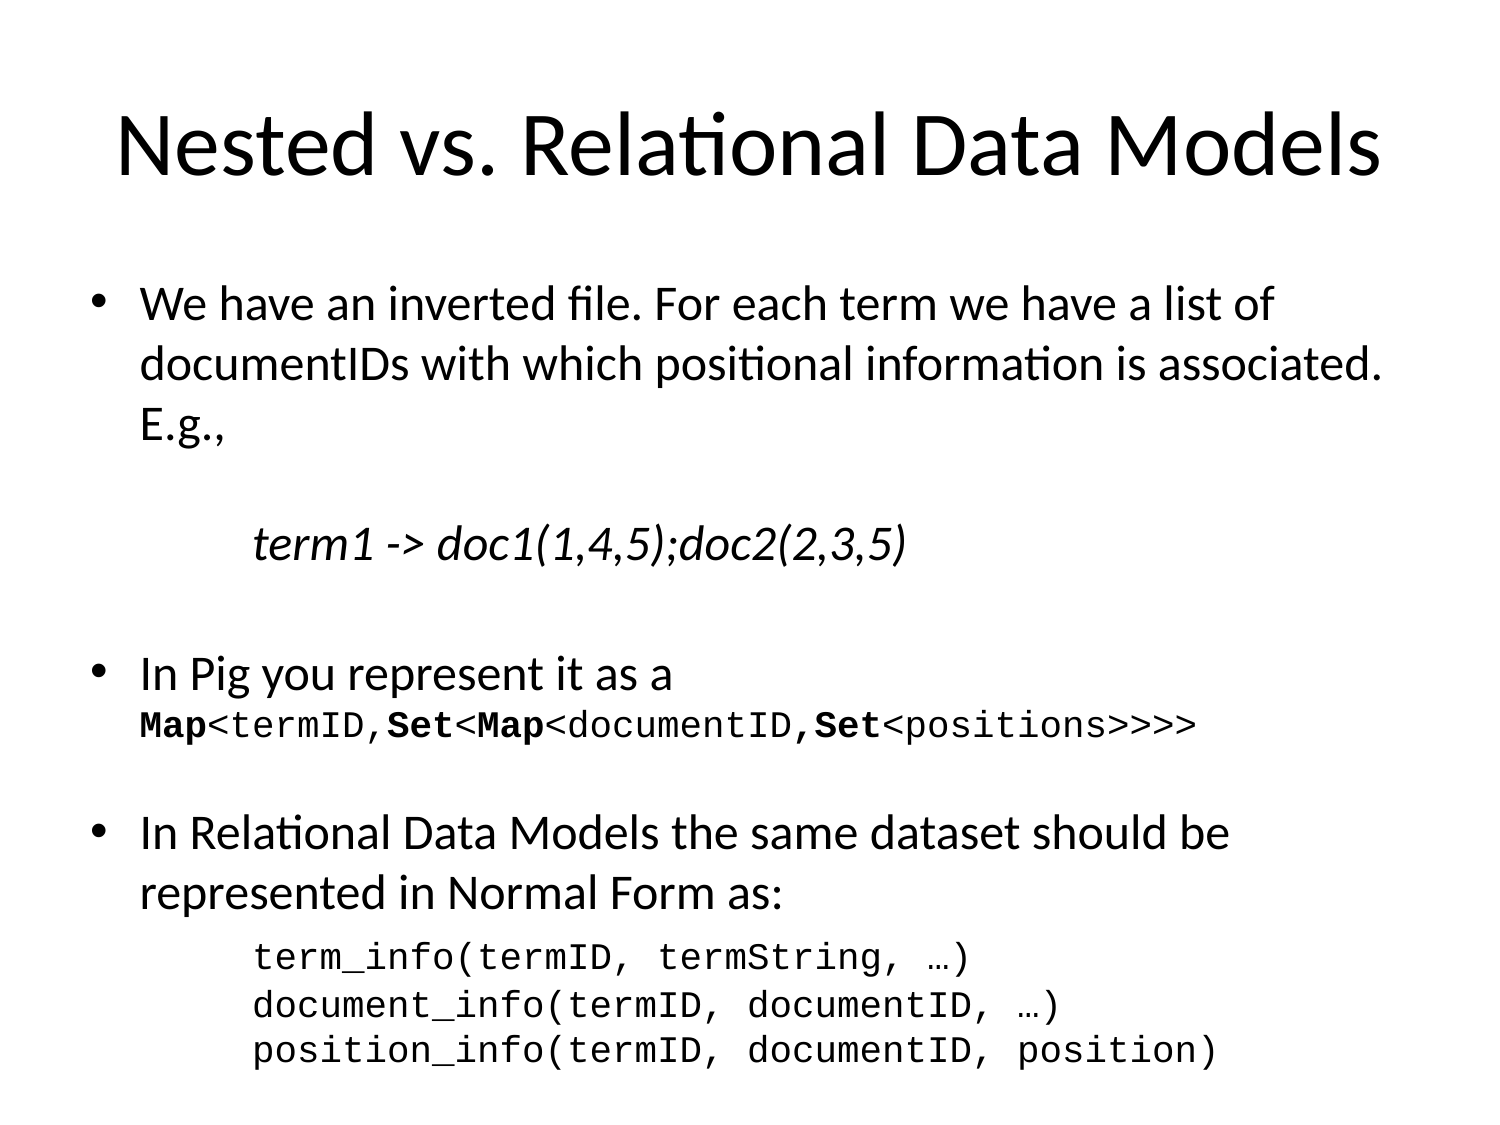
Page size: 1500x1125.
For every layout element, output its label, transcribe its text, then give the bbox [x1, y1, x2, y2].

list We have an inverted file. For each term we have a list of documentIDs with which positional information is associated. E.g., term1 -> doc1(1,4,5);doc2(2,3,5) In Pig you represent it as a Map<termID,Set<Map<documentID,Set<positions>>>> In Relational Data Models the same dataset should be represented in Normal Form as: term_info(termID, termString, …) document_info(termID, documentID, …) position_info(termID, documentID, position) [75, 262, 1425, 1082]
title Nested vs. Relational Data Models [75, 45, 1425, 233]
